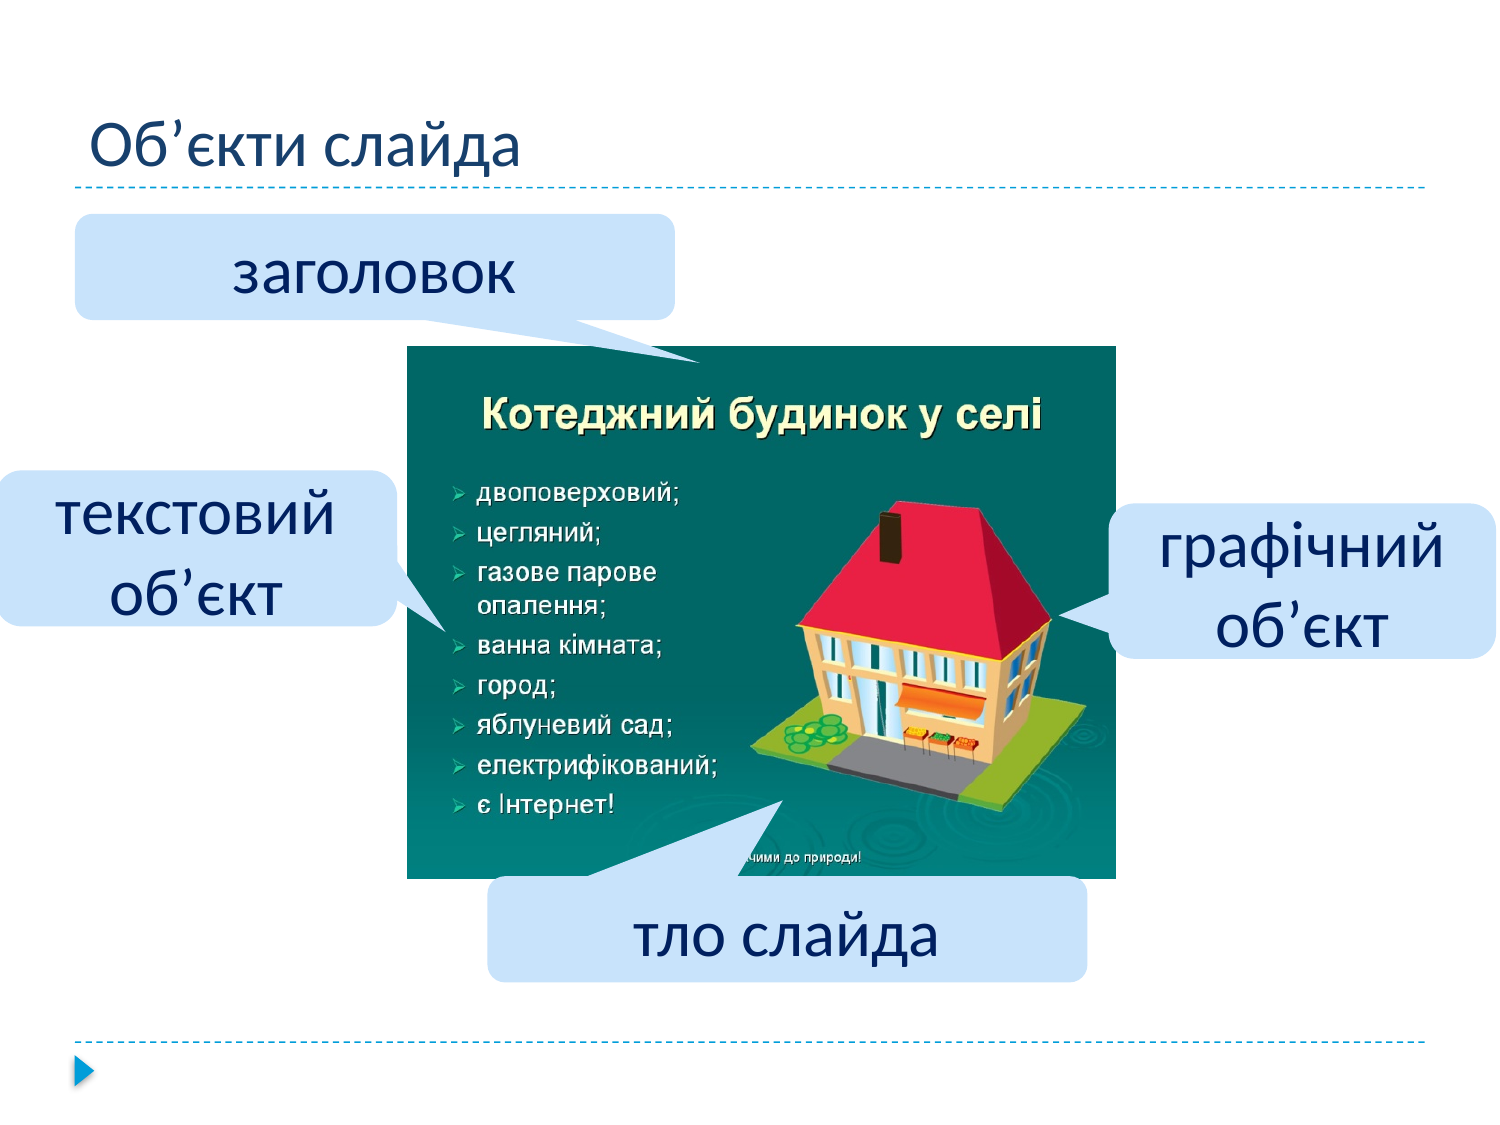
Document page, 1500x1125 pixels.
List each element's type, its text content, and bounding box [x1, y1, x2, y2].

text_box тло слайда [485, 890, 1090, 985]
text_box заголовок [73, 212, 677, 346]
text_box графічний об’єкт [1123, 501, 1498, 661]
title Об’єкти слайда [75, 24, 1425, 188]
text_box текстовий об’єкт [0, 468, 401, 628]
picture [407, 346, 1117, 879]
